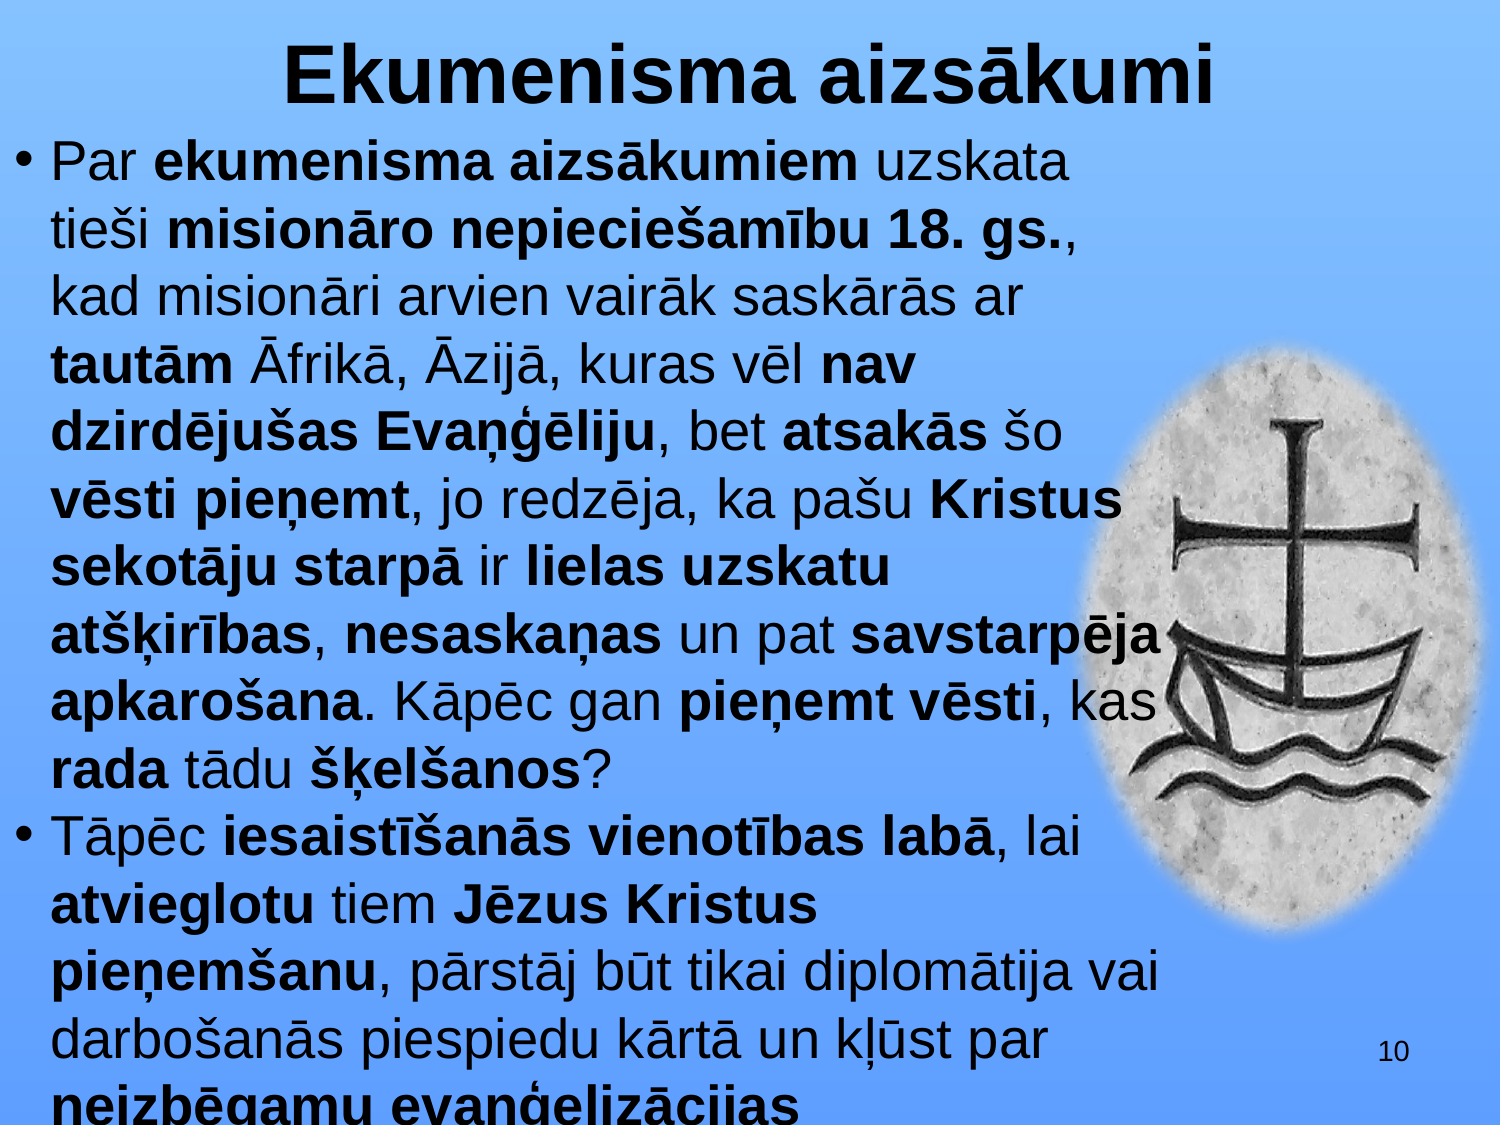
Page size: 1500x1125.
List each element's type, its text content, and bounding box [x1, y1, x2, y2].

slide_number 10 [1074, 1024, 1426, 1103]
text_box Par ekumenisma aizsākumiem uzskata tieši misionāro nepieciešamību 18. gs., kad misionāri arvien vairāk saskārās ar tautām Āfrikā, Āzijā, kuras vēl nav dzirdējušas Evaņģēliju, bet atsakās šo vēsti pieņemt, jo redzēja, ka pašu Kristus sekotāju starpā ir lielas uzskatu atšķirības, nesaskaņas un pat savstarpēja apkarošana. Kāpēc gan pieņemt vēsti, kas rada tādu šķelšanos? Tāpēc iesaistīšanās vienotības labā, lai atvieglotu tiem Jēzus Kristus pieņemšanu, pārstāj būt tikai diplomātija vai darbošanās piespiedu kārtā un kļūst par neizbēgamu evaņģelizācijas nepieciešamību. [0, 117, 1184, 1125]
title Ekumenisma aizsākumi [0, 0, 1500, 140]
picture [1061, 328, 1500, 950]
